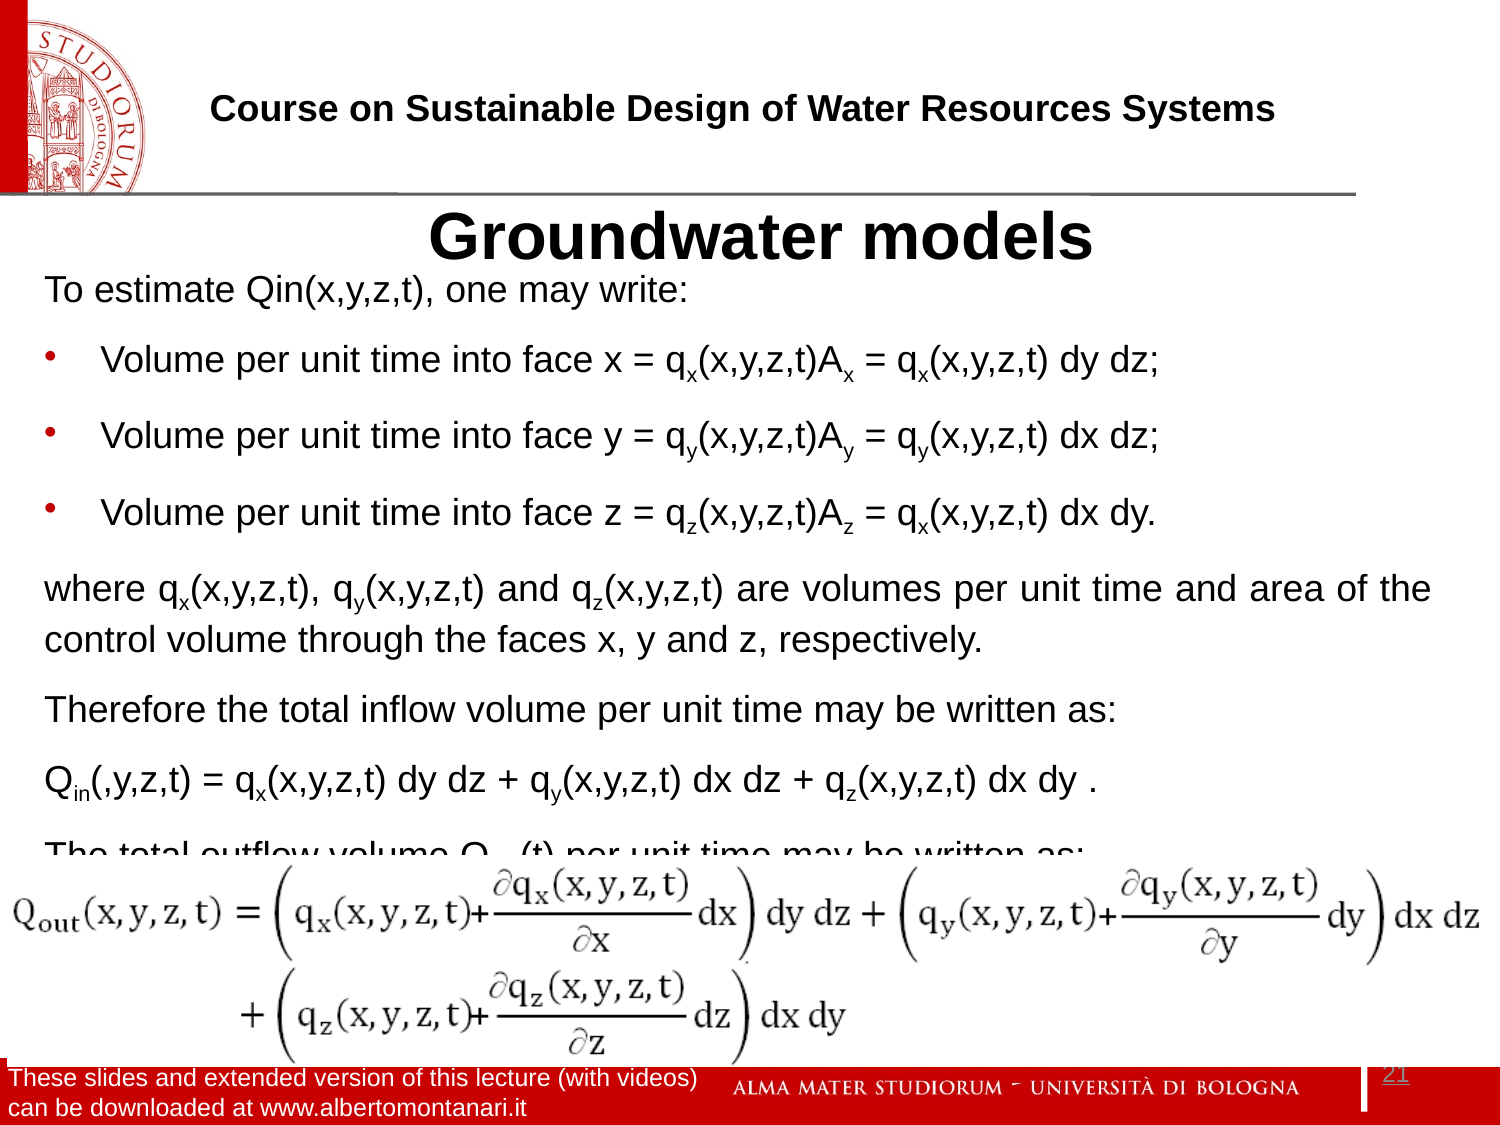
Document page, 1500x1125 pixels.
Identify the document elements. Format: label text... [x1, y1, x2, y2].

picture [28, 16, 151, 192]
list To estimate Qin(x,y,z,t), one may write: Volume per unit time into face x = qx(x,y,z,t)Ax = qx(x,y,z,t) dy dz; Volume per unit time into face y = qy(x,y,z,t)Ay = qy(x,y,z,t) dx dz; Volume per unit time into face z = qz(x,y,z,t)Az = qx(x,y,z,t) dx dy. where qx(x,y,z,t), qy(x,y,z,t) and qz(x,y,z,t) are volumes per unit time and area of the control volume through the faces x, y and z, respectively. Therefore the total inflow volume per unit time may be written as: Qin(,y,z,t) = qx(x,y,z,t) dy dz + qy(x,y,z,t) dx dz + qz(x,y,z,t) dx dy . The total outflow volume Qout(t) per unit time may be written as: [29, 257, 1447, 854]
text_box Groundwater models [194, 185, 1329, 257]
picture [0, 855, 1500, 1125]
slide_number 21 [1074, 1074, 1425, 1103]
